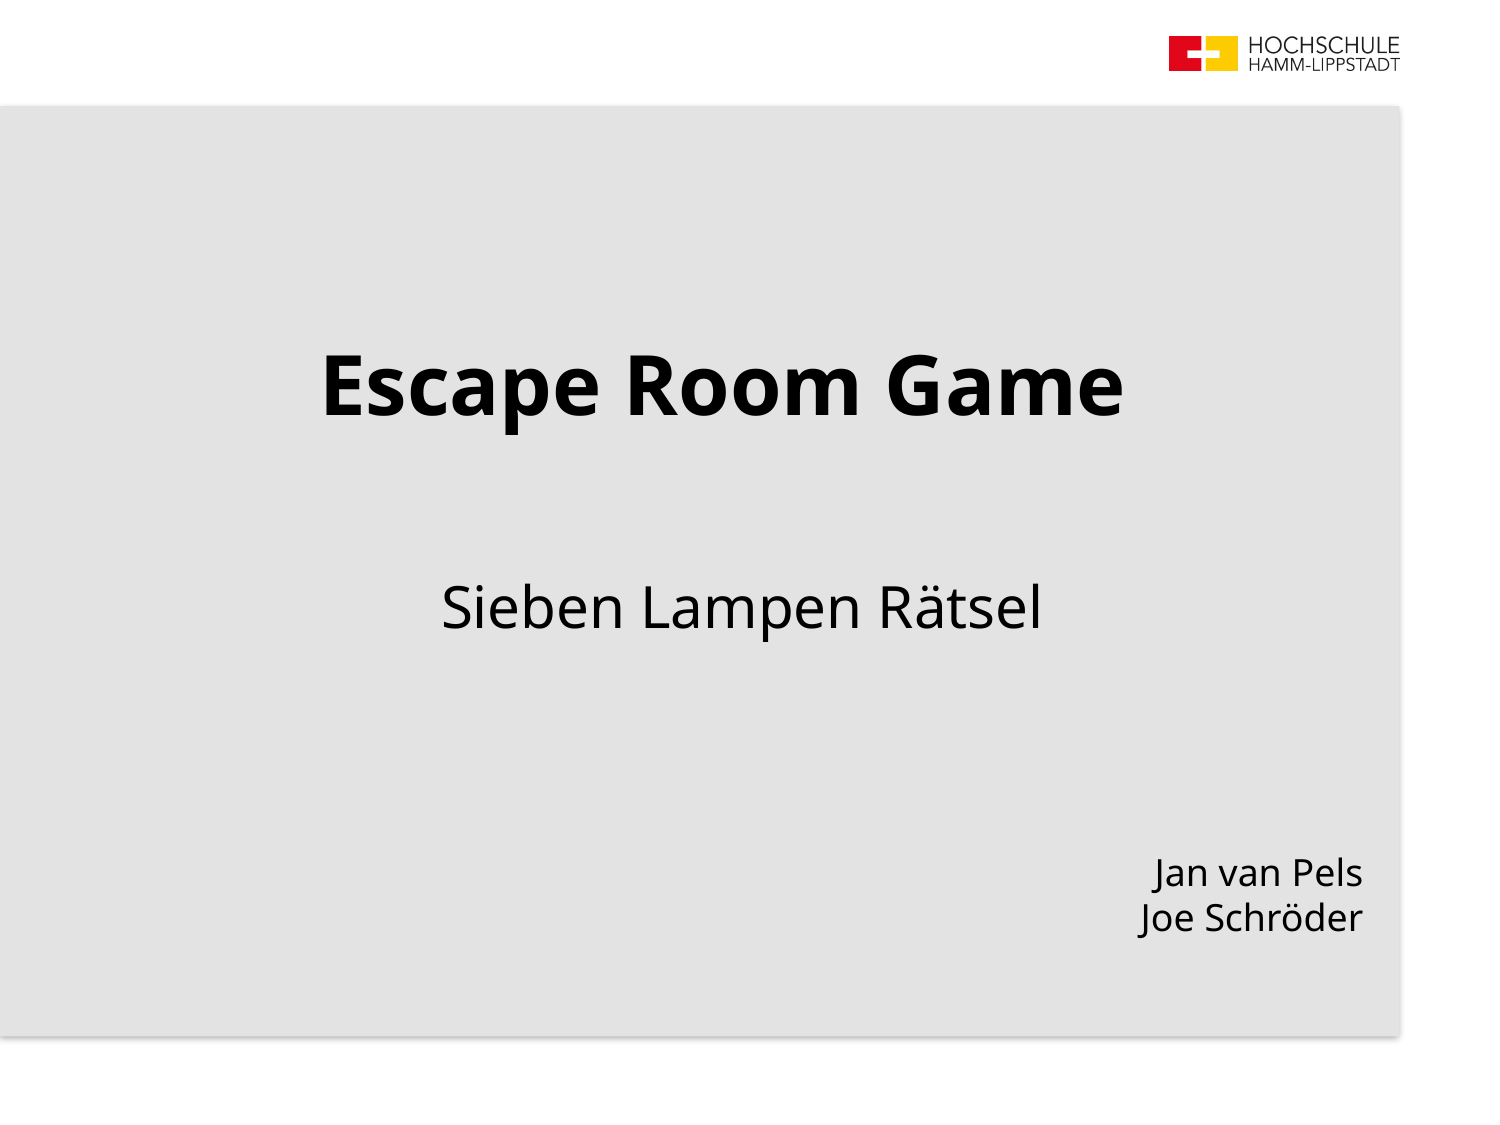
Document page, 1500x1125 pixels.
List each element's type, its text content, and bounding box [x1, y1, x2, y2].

subtitle Sieben Lampen Rätsel Jan van Pels Joe Schröder [106, 562, 1379, 1044]
title Escape Room Game [106, 261, 1340, 503]
picture [1169, 36, 1400, 71]
